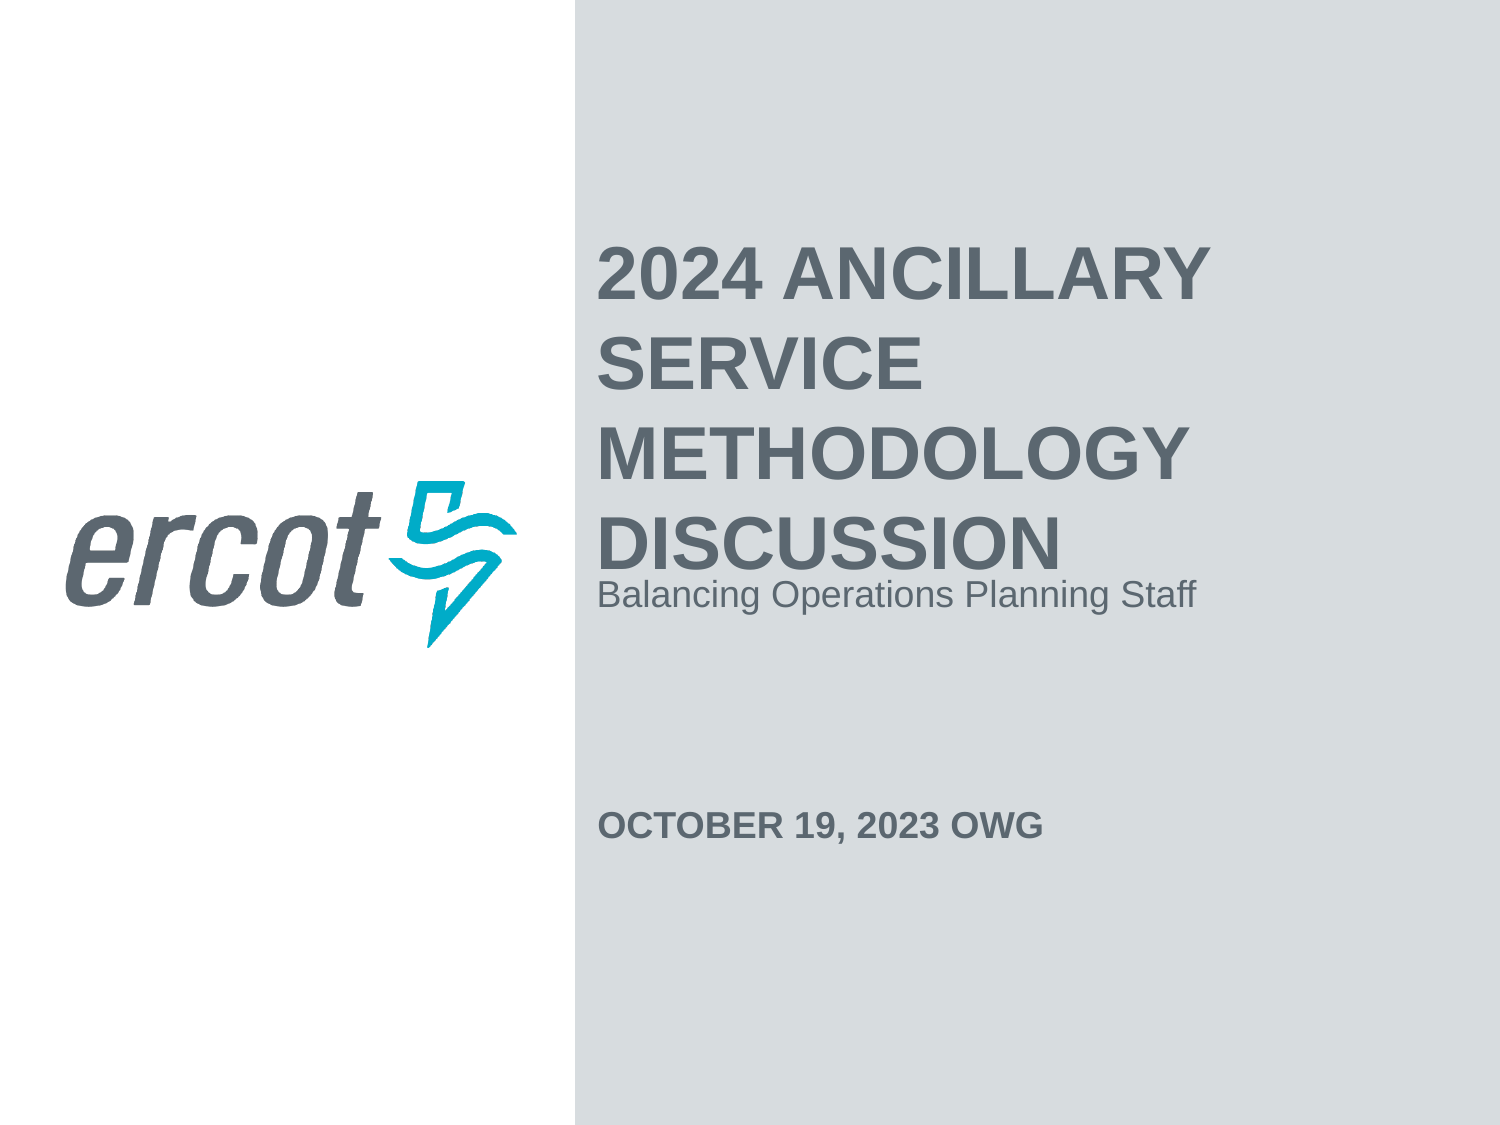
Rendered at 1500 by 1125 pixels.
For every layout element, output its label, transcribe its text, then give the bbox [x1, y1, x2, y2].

list Balancing Operations Planning Staff [581, 596, 1315, 714]
picture [56, 471, 525, 654]
list October 19, 2023 OWG [582, 793, 1315, 900]
list 2024 Ancillary Service Methodology Discussion [581, 217, 1488, 596]
